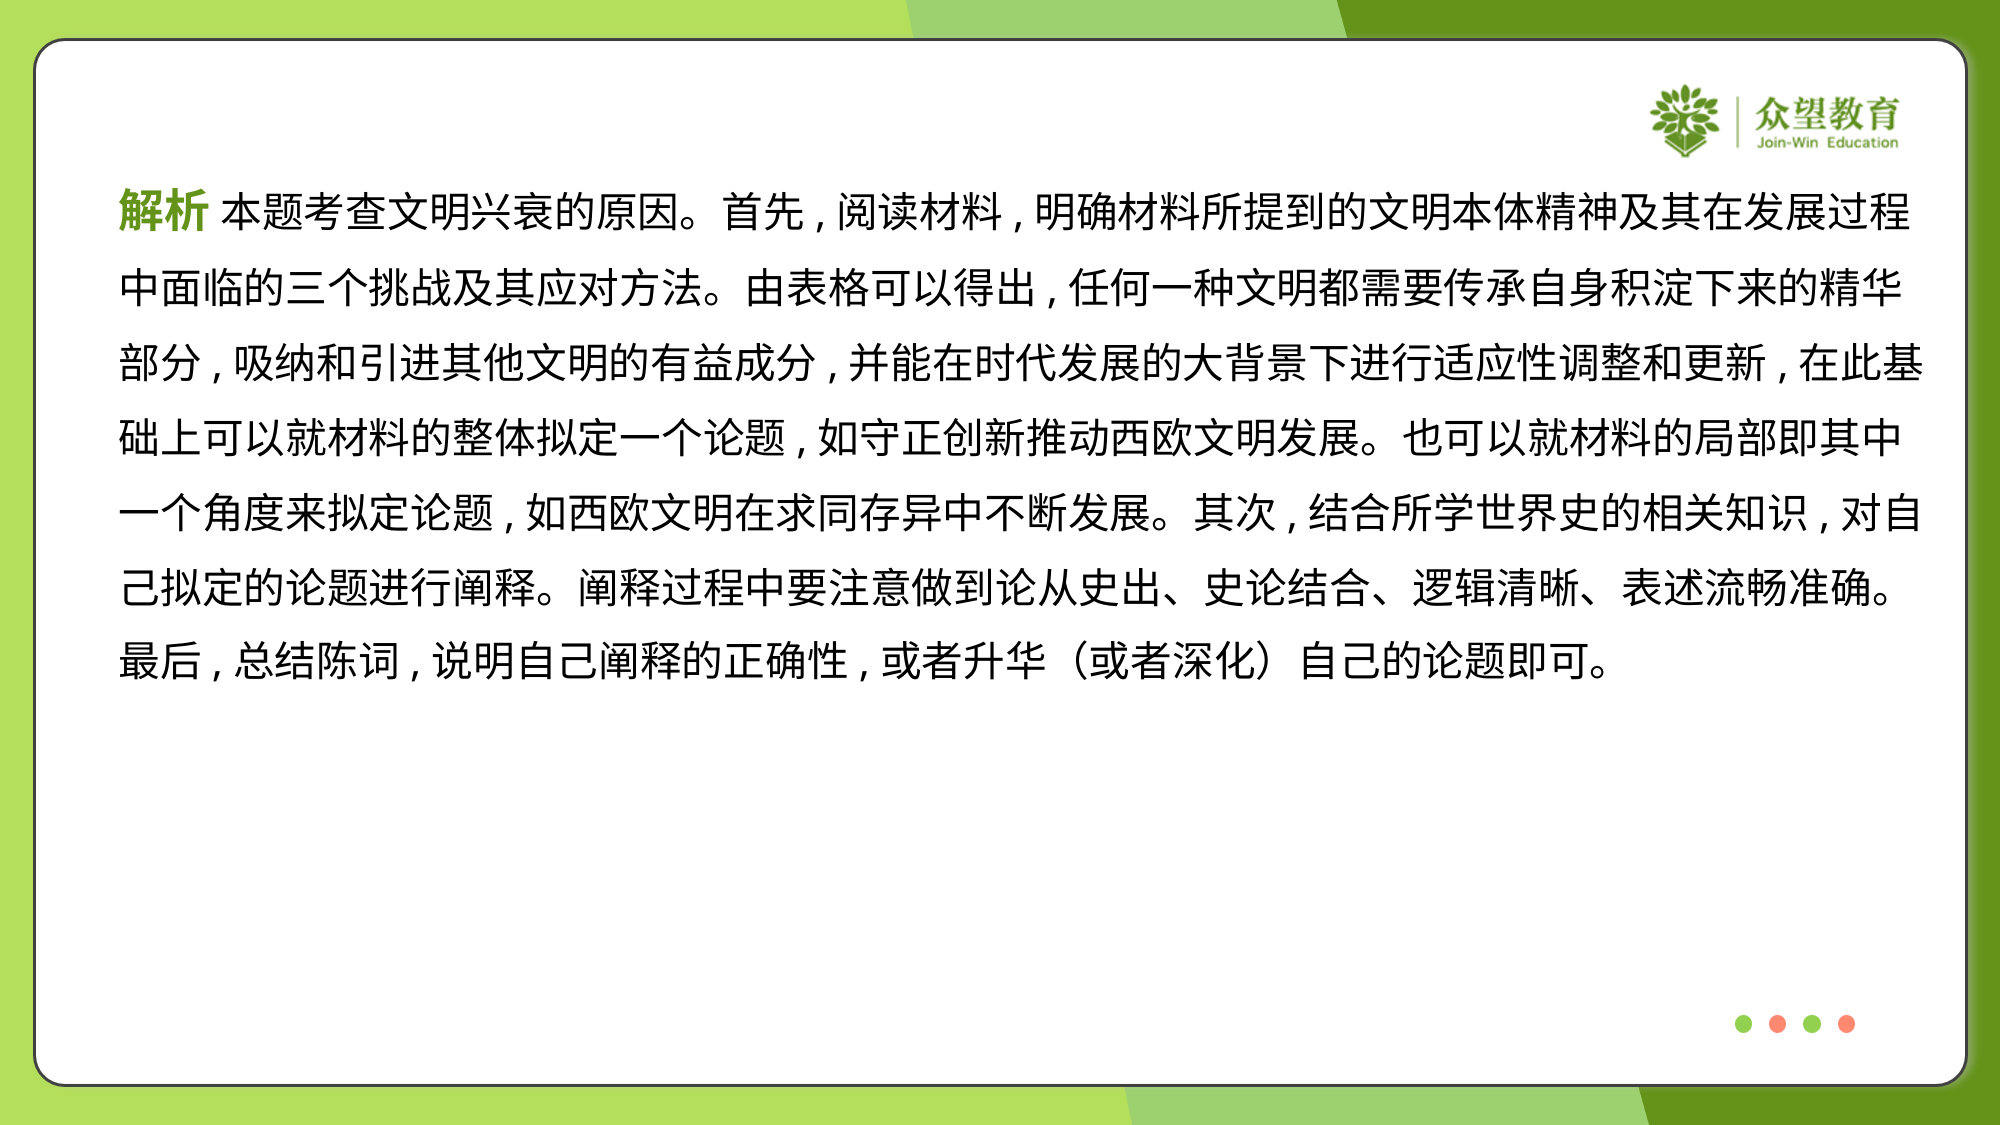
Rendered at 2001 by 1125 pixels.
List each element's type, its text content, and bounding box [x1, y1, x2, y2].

picture [0, 0, 2000, 1125]
text_box 解析 本题考查文明兴衰的原因。首先,阅读材料,明确材料所提到的文明本体精神及其在发展过程 中面临的三个挑战及其应对方法。由表格可以得出,任何一种文明都需要传承自身积淀下来的精华 部分,吸纳和引进其他文明的有益成分,并能在时代发展的大背景下进行适应性调整和更新,在此基 础上可以就材料的整体拟定一个论题,如守正创新推动西欧文明发展。也可以就材料的局部即其中 一个角度来拟定论题,如西欧文明在求同存异中不断发展。其次,结合所学世界史的相关知识,对自 己拟定的论题进行阐释。阐释过程中要注意做到论从史出、史论结合、逻辑清晰、表述流畅准确。 最后,总结陈词,说明自己阐释的正确性,或者升华（或者深化）自己的论题即可。 [118, 159, 1883, 677]
